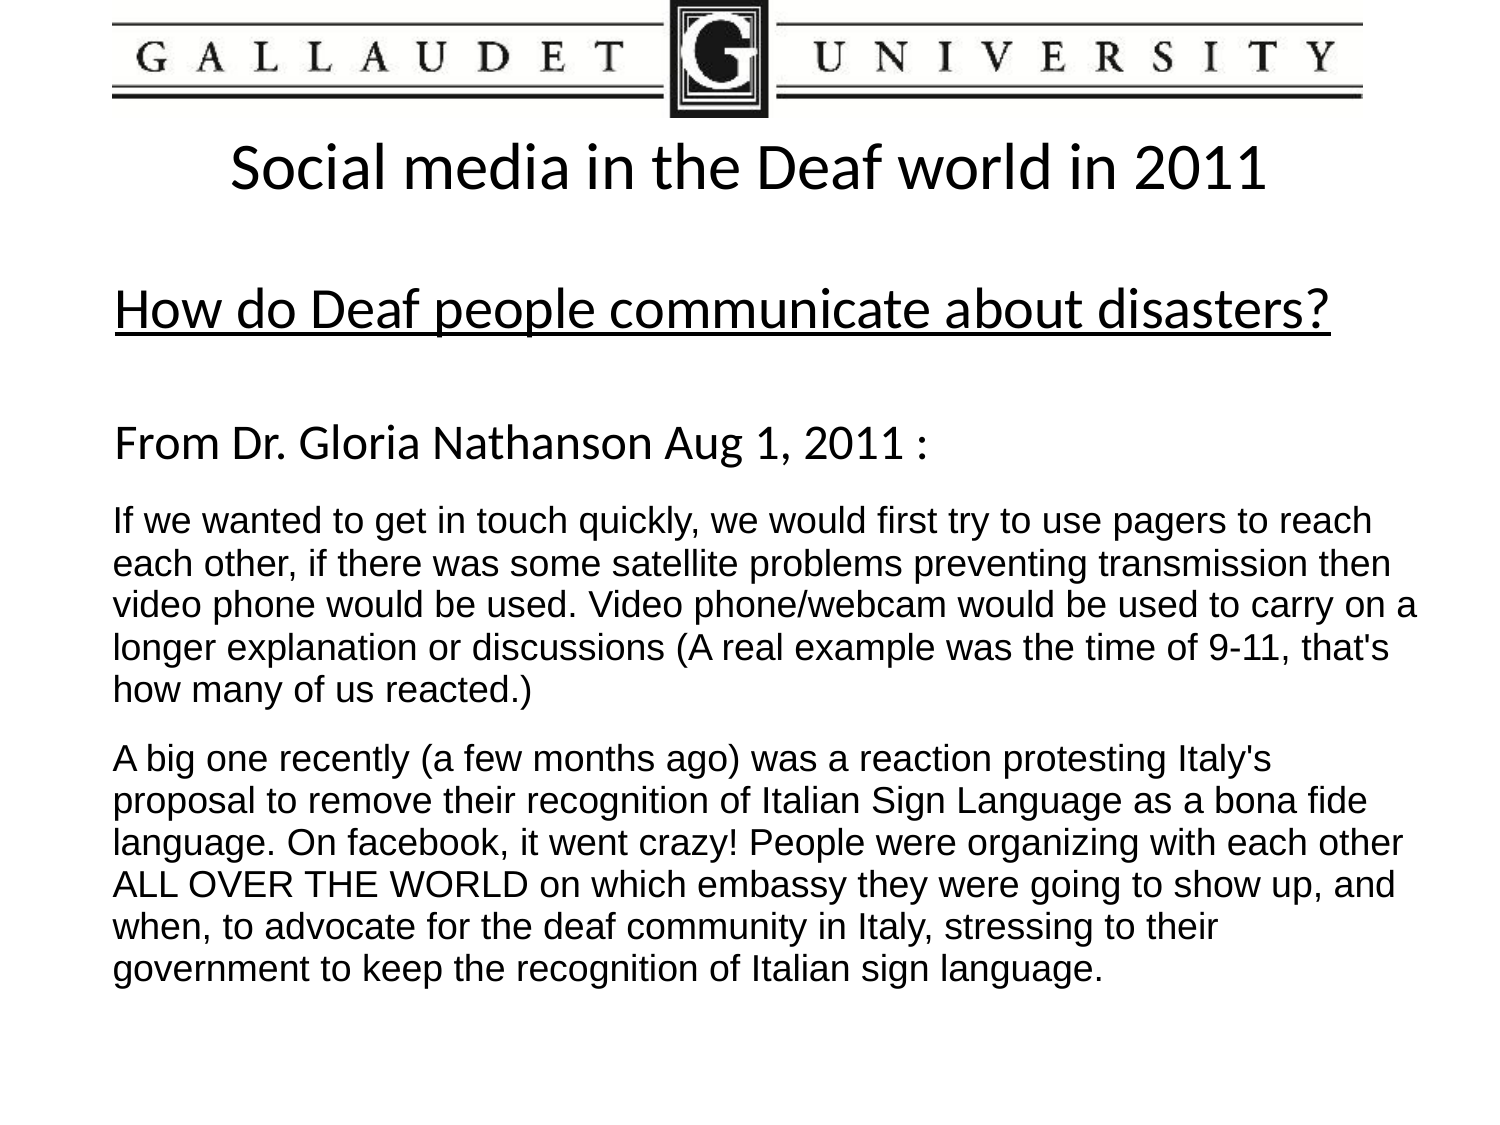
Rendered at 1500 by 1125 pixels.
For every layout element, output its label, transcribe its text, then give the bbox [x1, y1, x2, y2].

picture [112, 0, 1363, 118]
text_box How do Deaf people communicate about disasters? From Dr. Gloria Nathanson Aug 1, 2011 : [99, 262, 1375, 513]
title Social media in the Deaf world in 2011 [75, 112, 1425, 213]
table_header A big one recently (a few months ago) was a reaction protesting Italy's proposal to remove their recognition of Italian Sign Language as a bona fide language. On facebook, it went crazy! People were organizing with each other ALL OVER THE WORLD on which embassy they were going to show up, and when, to advocate for the deaf community in Italy, stressing to their government to keep the recognition of Italian sign language. [113, 737, 1412, 1050]
table_header If we wanted to get in touch quickly, we would first try to use pagers to reach each other, if there was some satellite problems preventing transmission then video phone would be used. Video phone/webcam would be used to carry on a longer explanation or discussions (A real example was the time of 9-11, that's how many of us reacted.) [113, 500, 1425, 815]
